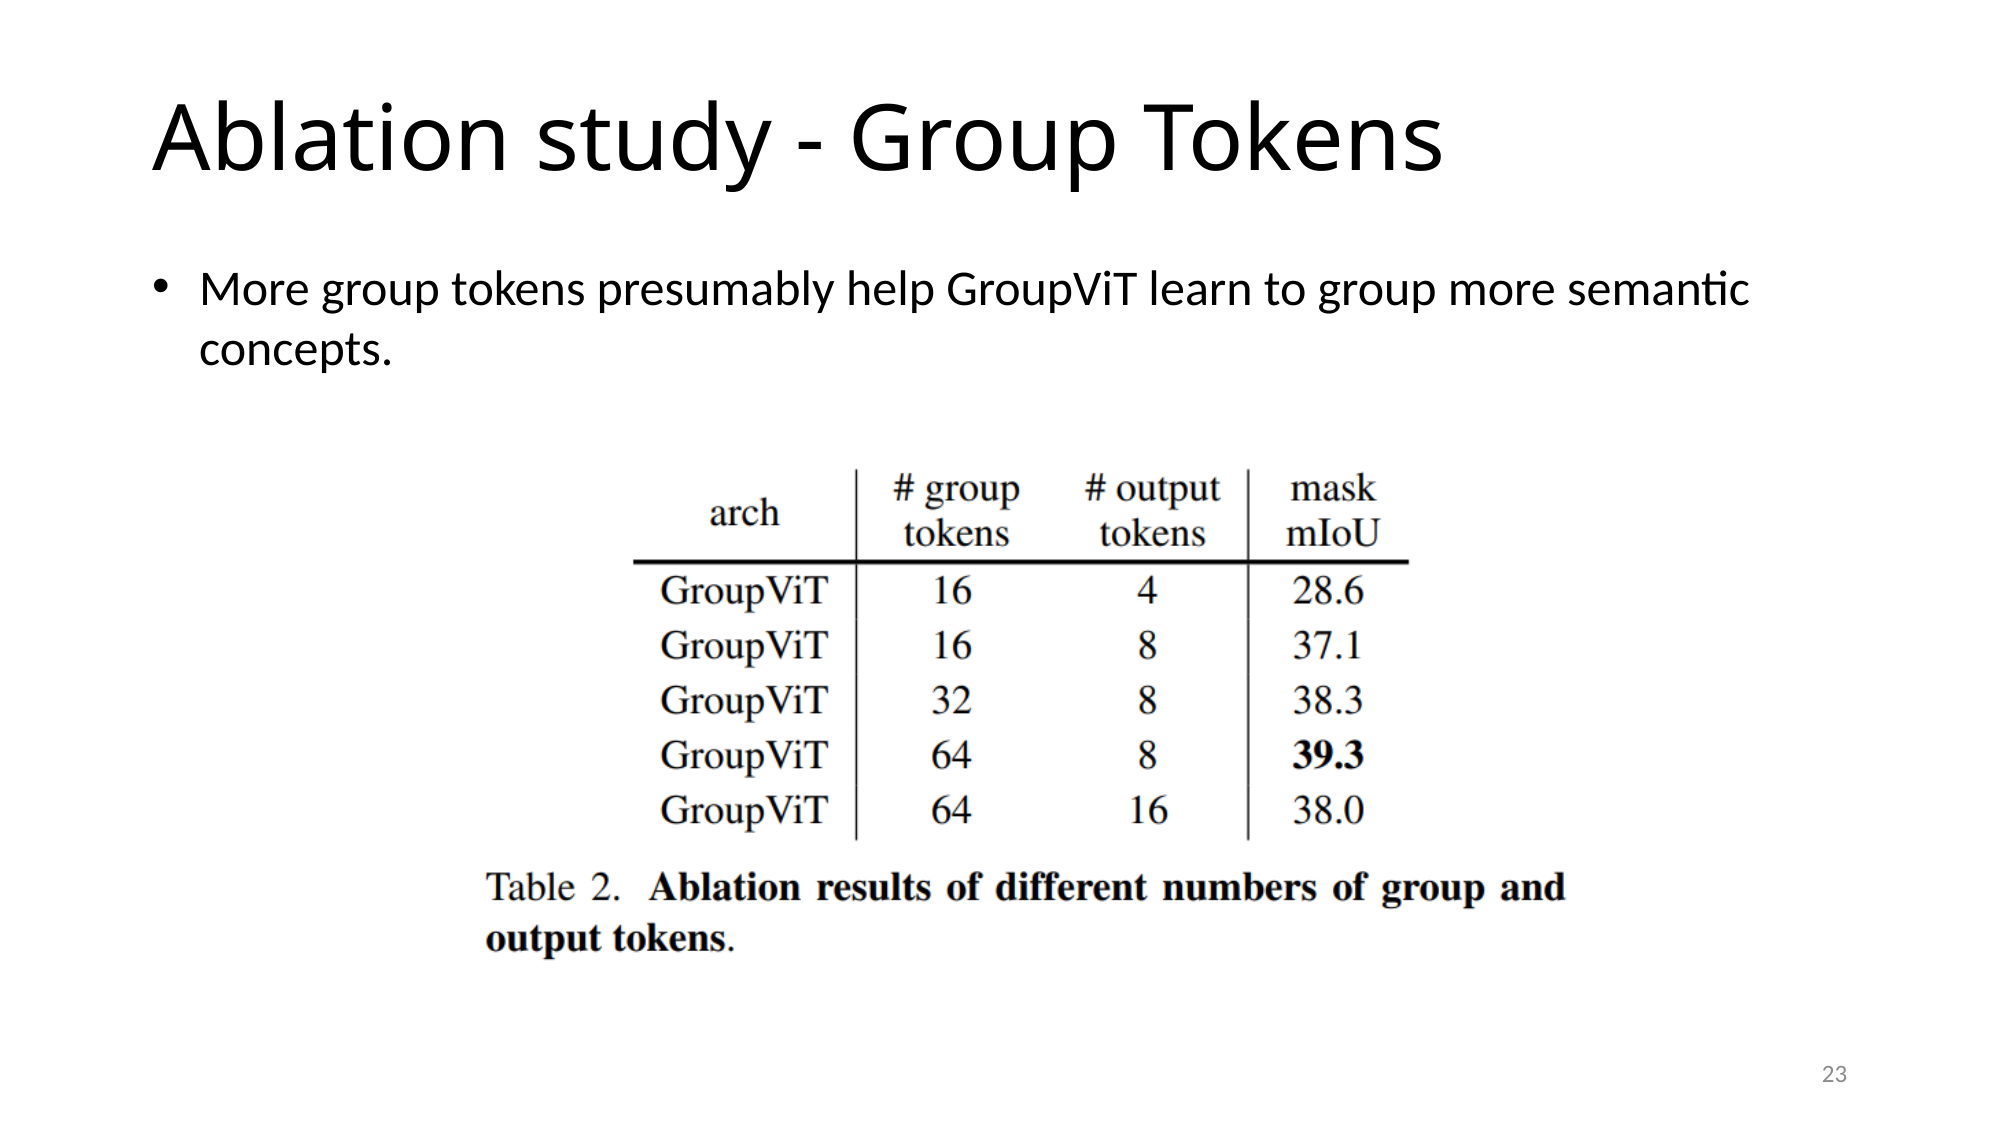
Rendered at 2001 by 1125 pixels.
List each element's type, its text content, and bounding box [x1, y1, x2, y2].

text_box More group tokens presumably help GroupViT learn to group more semantic concepts. [137, 248, 1811, 383]
slide_number 23 [1412, 1042, 1863, 1103]
title Ablation study - Group Tokens [137, 32, 1915, 250]
picture [462, 465, 1590, 962]
